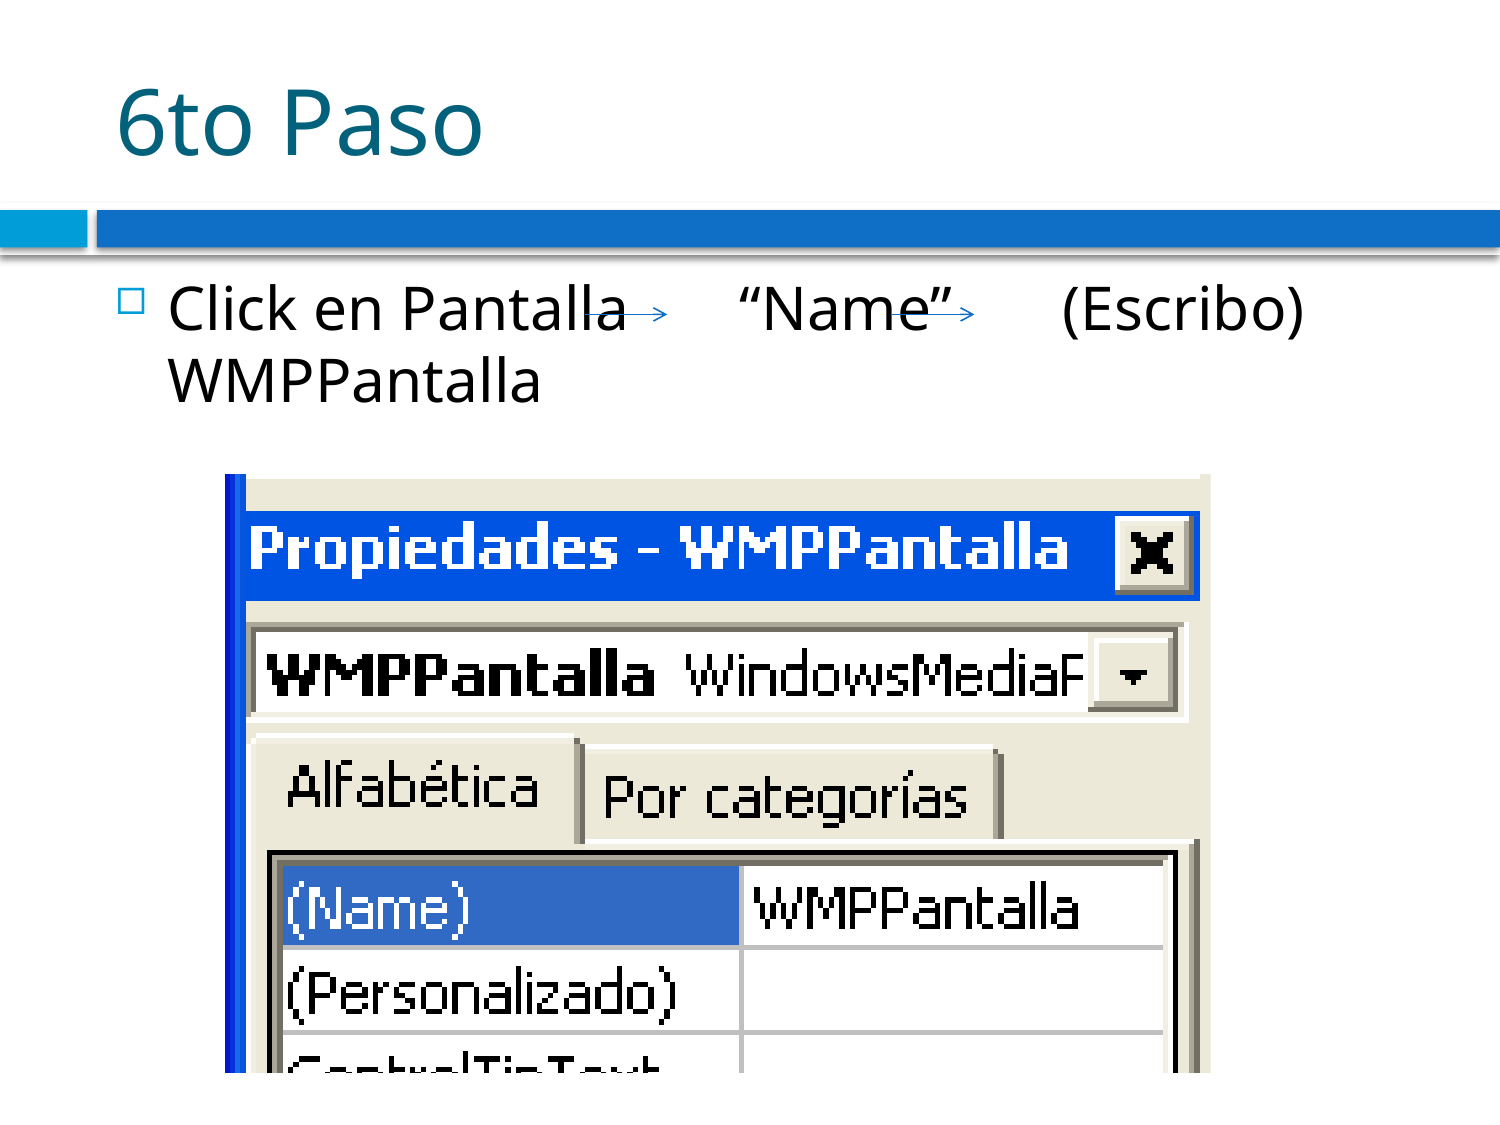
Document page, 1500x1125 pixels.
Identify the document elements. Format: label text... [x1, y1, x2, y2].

list Click en Pantalla “Name” (Escribo) WMPPantalla [100, 262, 1438, 1000]
picture [224, 473, 1211, 1074]
title 6to Paso [100, 37, 1438, 200]
